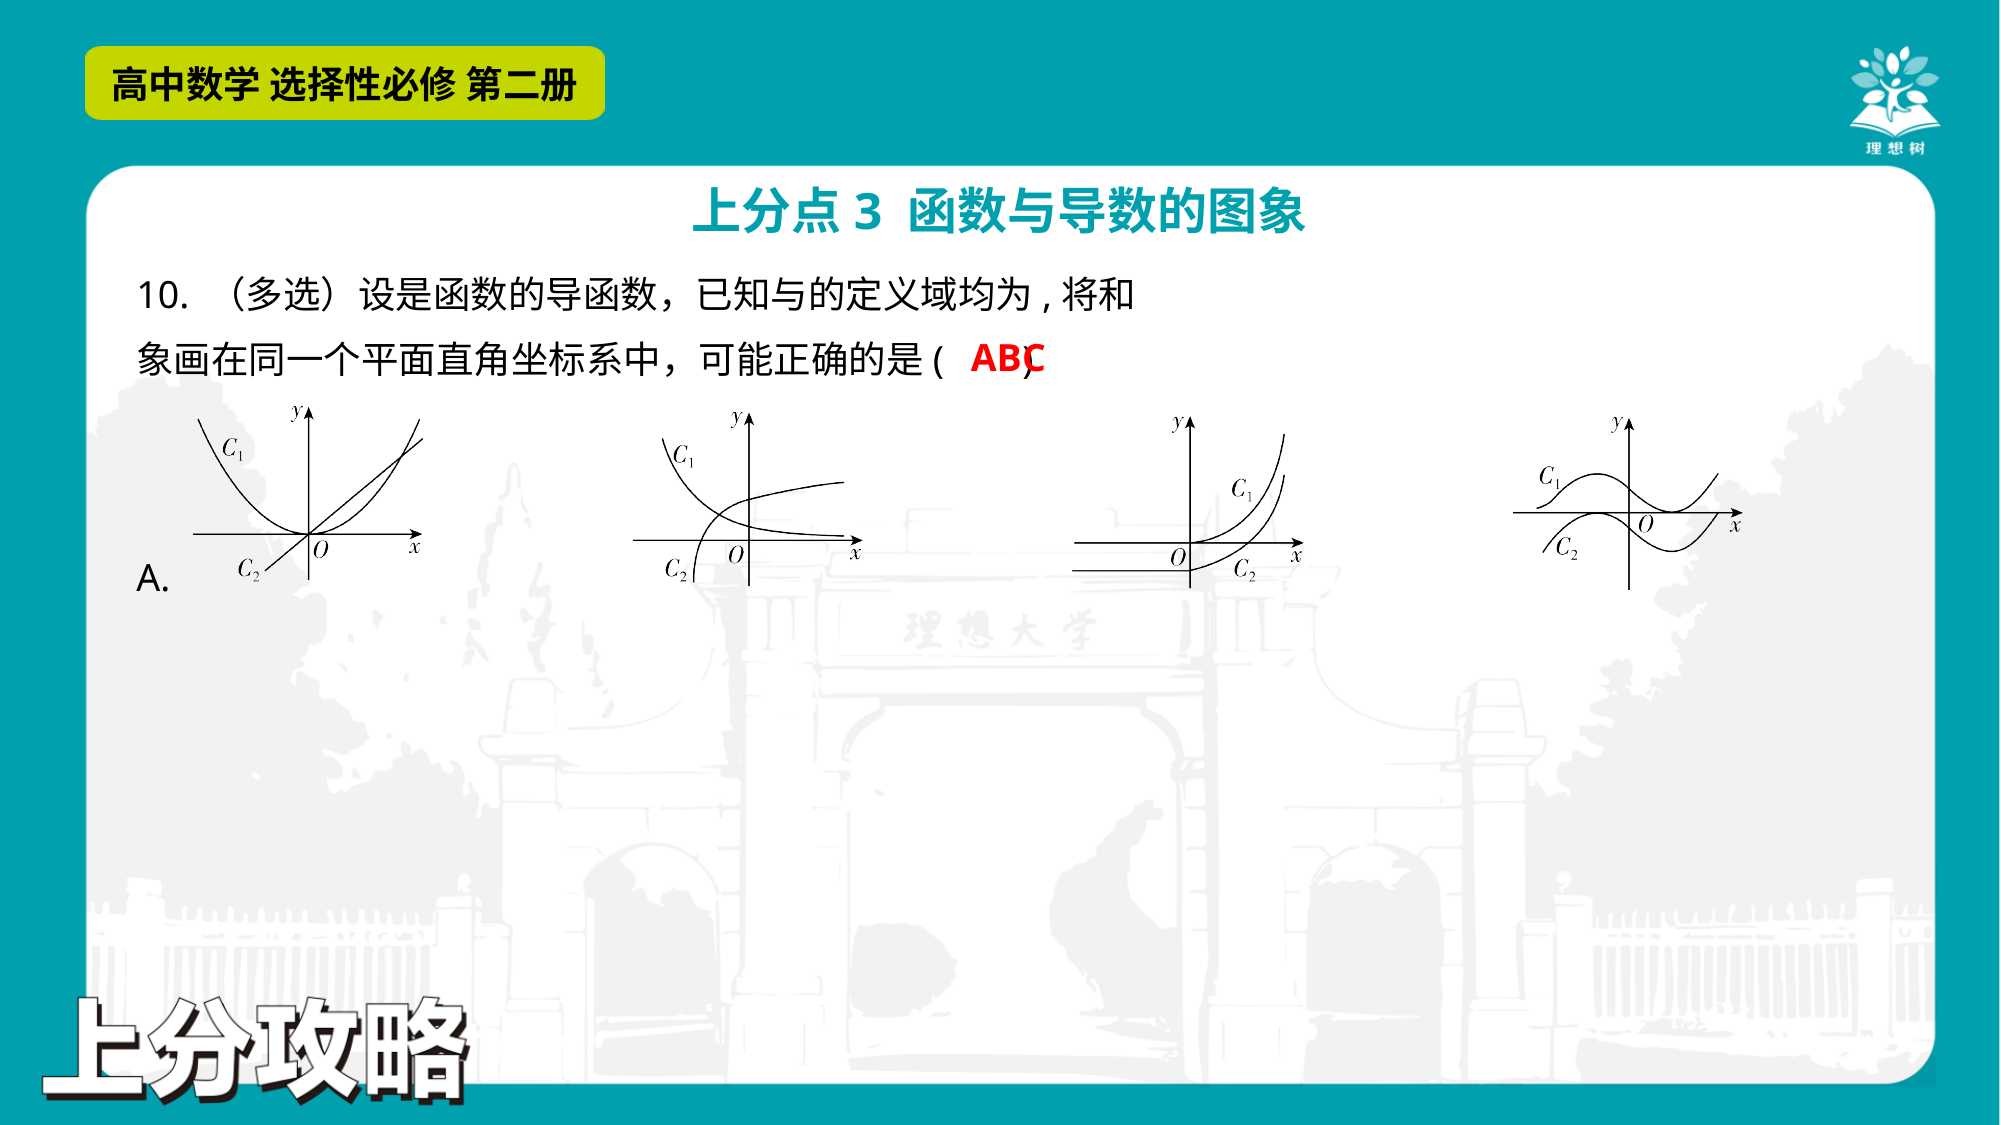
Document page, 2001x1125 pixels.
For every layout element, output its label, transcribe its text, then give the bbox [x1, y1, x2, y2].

text_box A. B. C. D. [136, 394, 193, 590]
text_box ABC [954, 314, 1063, 373]
text_box A. B. C. D. [423, 394, 1865, 590]
picture [0, 0, 2000, 1125]
